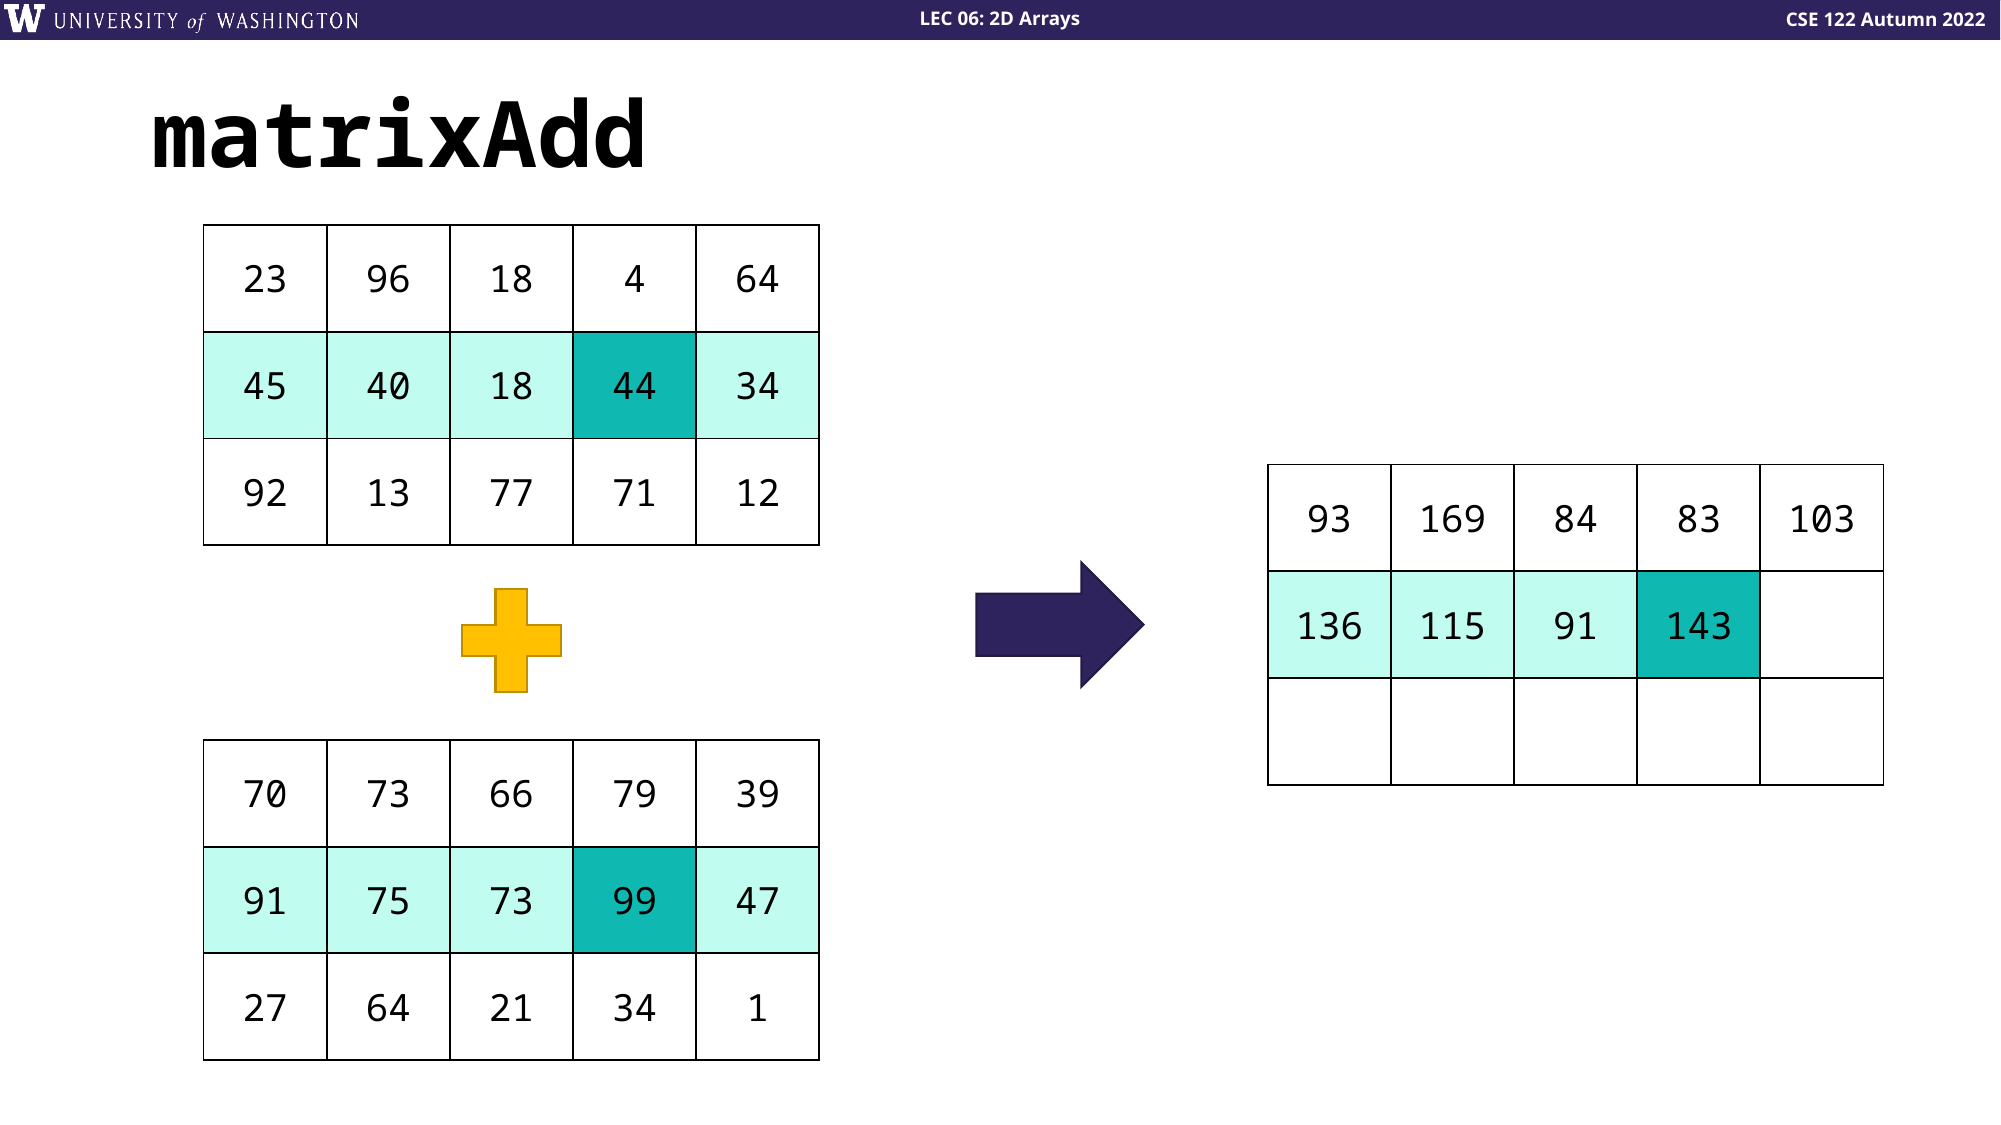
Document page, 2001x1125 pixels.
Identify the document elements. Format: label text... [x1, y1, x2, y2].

table_cell 115 [1392, 572, 1513, 677]
table_header 66 [451, 741, 572, 846]
table_cell [1761, 572, 1883, 677]
table_header 70 [204, 741, 326, 846]
table_cell [1515, 679, 1636, 784]
table_cell 91 [204, 848, 326, 952]
table_cell 40 [328, 333, 449, 438]
table_cell 13 [328, 439, 449, 544]
table_header 83 [1638, 465, 1759, 570]
table_cell 91 [1515, 572, 1636, 677]
table_header 39 [697, 741, 818, 846]
table_header 4 [574, 226, 695, 331]
table_header 18 [451, 226, 572, 331]
table_cell 136 [1269, 572, 1390, 677]
title matrixAdd [137, 74, 1863, 200]
picture [4, 4, 358, 33]
table_cell 18 [451, 333, 572, 438]
table_header 96 [328, 226, 449, 331]
table_cell 21 [451, 954, 572, 1059]
table_header 103 [1761, 465, 1883, 570]
table_cell 34 [697, 333, 818, 438]
table_header 79 [574, 741, 695, 846]
table_cell 34 [574, 954, 695, 1059]
table_cell 1 [697, 954, 818, 1059]
table_cell 77 [451, 439, 572, 544]
text_box [975, 560, 1145, 690]
table_cell [1638, 679, 1759, 784]
table_cell 27 [204, 954, 326, 1059]
table_cell [1392, 679, 1513, 784]
table_header 73 [328, 741, 449, 846]
table_cell 99 [574, 848, 695, 952]
table_cell 47 [697, 848, 818, 952]
table_cell [1269, 679, 1390, 784]
text_box [461, 588, 562, 693]
table_cell 45 [204, 333, 326, 438]
table_cell 143 [1638, 572, 1759, 677]
table_header 93 [1269, 465, 1390, 570]
table_header 23 [204, 226, 326, 331]
table_header 64 [697, 226, 818, 331]
table_cell 92 [204, 439, 326, 544]
table_header 169 [1392, 465, 1513, 570]
table_cell 71 [574, 439, 695, 544]
table_cell [1761, 679, 1883, 784]
table_cell 64 [328, 954, 449, 1059]
table_cell 73 [451, 848, 572, 952]
table_header 84 [1515, 465, 1636, 570]
table_cell 44 [574, 333, 695, 438]
table_cell 75 [328, 848, 449, 952]
table_cell 12 [697, 439, 818, 544]
